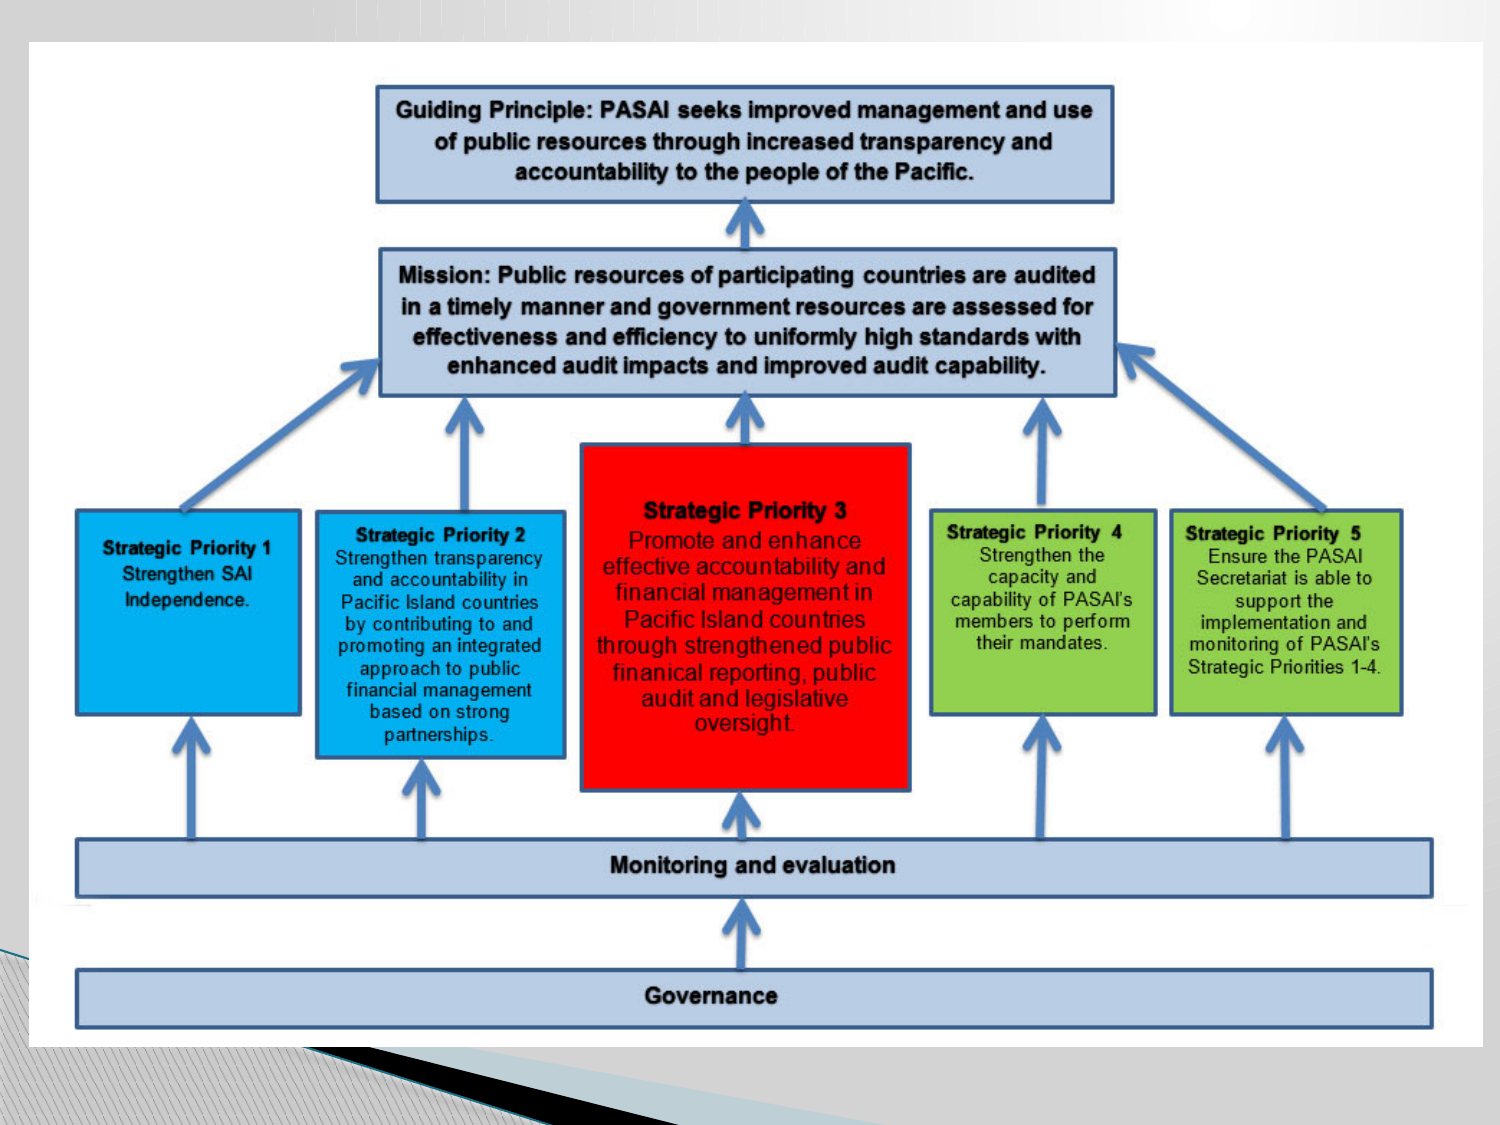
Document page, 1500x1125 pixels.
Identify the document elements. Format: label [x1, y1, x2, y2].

picture [29, 42, 1483, 1047]
